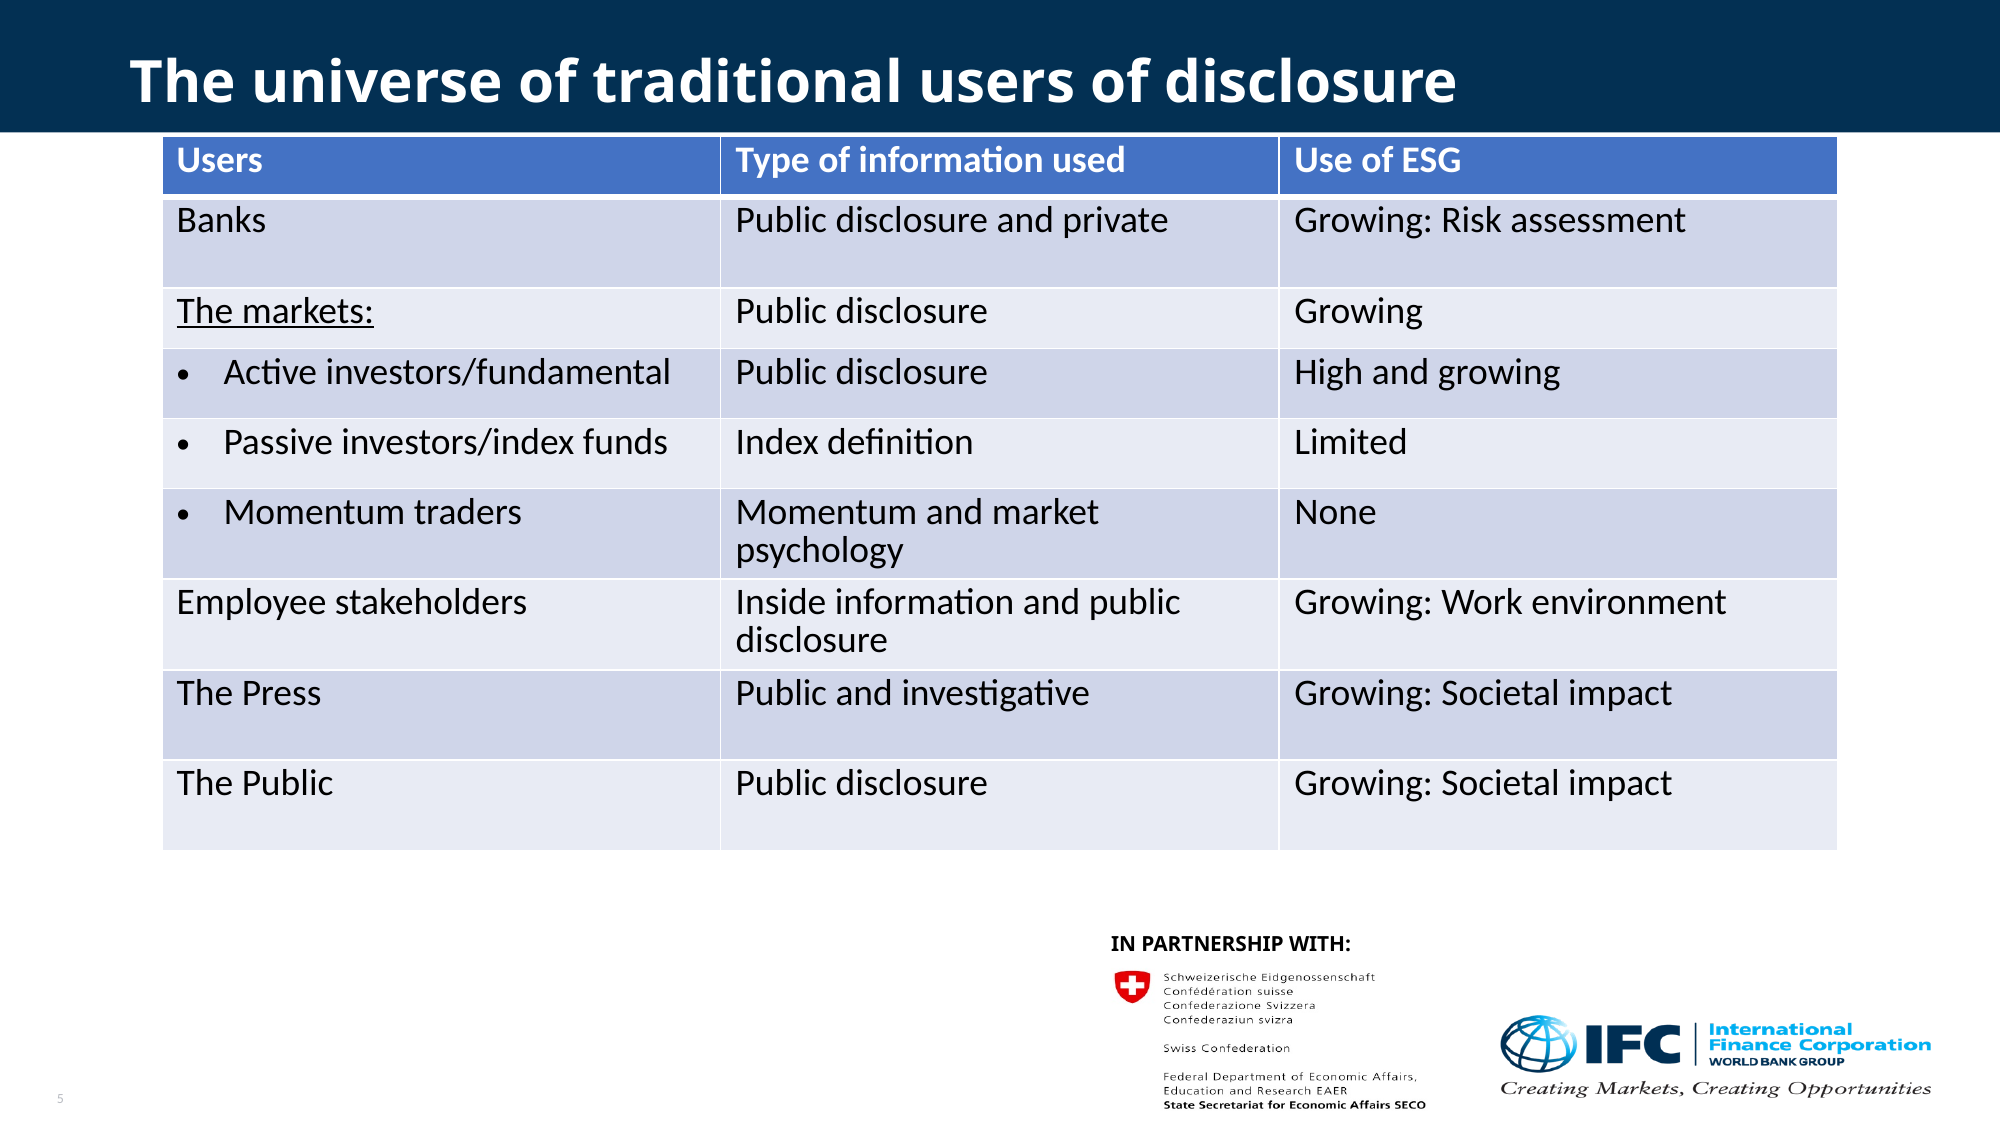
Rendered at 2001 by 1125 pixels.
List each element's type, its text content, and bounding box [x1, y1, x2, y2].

table_cell Active investors/fundamental [163, 349, 720, 418]
table_cell Limited [1280, 419, 1837, 488]
table_cell Momentum traders [163, 489, 720, 578]
table_cell Public disclosure [721, 289, 1278, 348]
table_cell The Press [163, 671, 720, 759]
table_cell Public disclosure [721, 761, 1278, 850]
table_cell High and growing [1280, 349, 1837, 418]
slide_number 5 [0, 1068, 121, 1125]
table_cell Growing: Work environment [1280, 580, 1837, 669]
table_cell Growing: Risk assessment [1280, 200, 1837, 287]
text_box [1096, 923, 1595, 1111]
table_cell Public and investigative [721, 671, 1278, 759]
table_header Users [163, 137, 720, 194]
table_cell Momentum and market psychology [721, 489, 1278, 578]
table_cell Public disclosure [721, 349, 1278, 418]
picture [1595, 1015, 1931, 1098]
title The universe of traditional users of disclosure [114, 49, 1890, 119]
table_cell Growing: Societal impact [1280, 671, 1837, 759]
table_cell Growing: Societal impact [1280, 761, 1837, 850]
table_cell Employee stakeholders [163, 580, 720, 669]
table_cell Inside information and public disclosure [721, 580, 1278, 669]
table_cell Banks [163, 200, 720, 287]
table_cell The Public [163, 761, 720, 850]
table_cell Index definition [721, 419, 1278, 488]
table_header Use of ESG [1280, 137, 1837, 194]
table_cell The markets: [163, 289, 720, 348]
table_header Type of information used [721, 137, 1278, 194]
table_cell Passive investors/index funds [163, 419, 720, 488]
table_cell Public disclosure and private [721, 200, 1278, 287]
table_cell None [1280, 489, 1837, 578]
table_cell Growing [1280, 289, 1837, 348]
